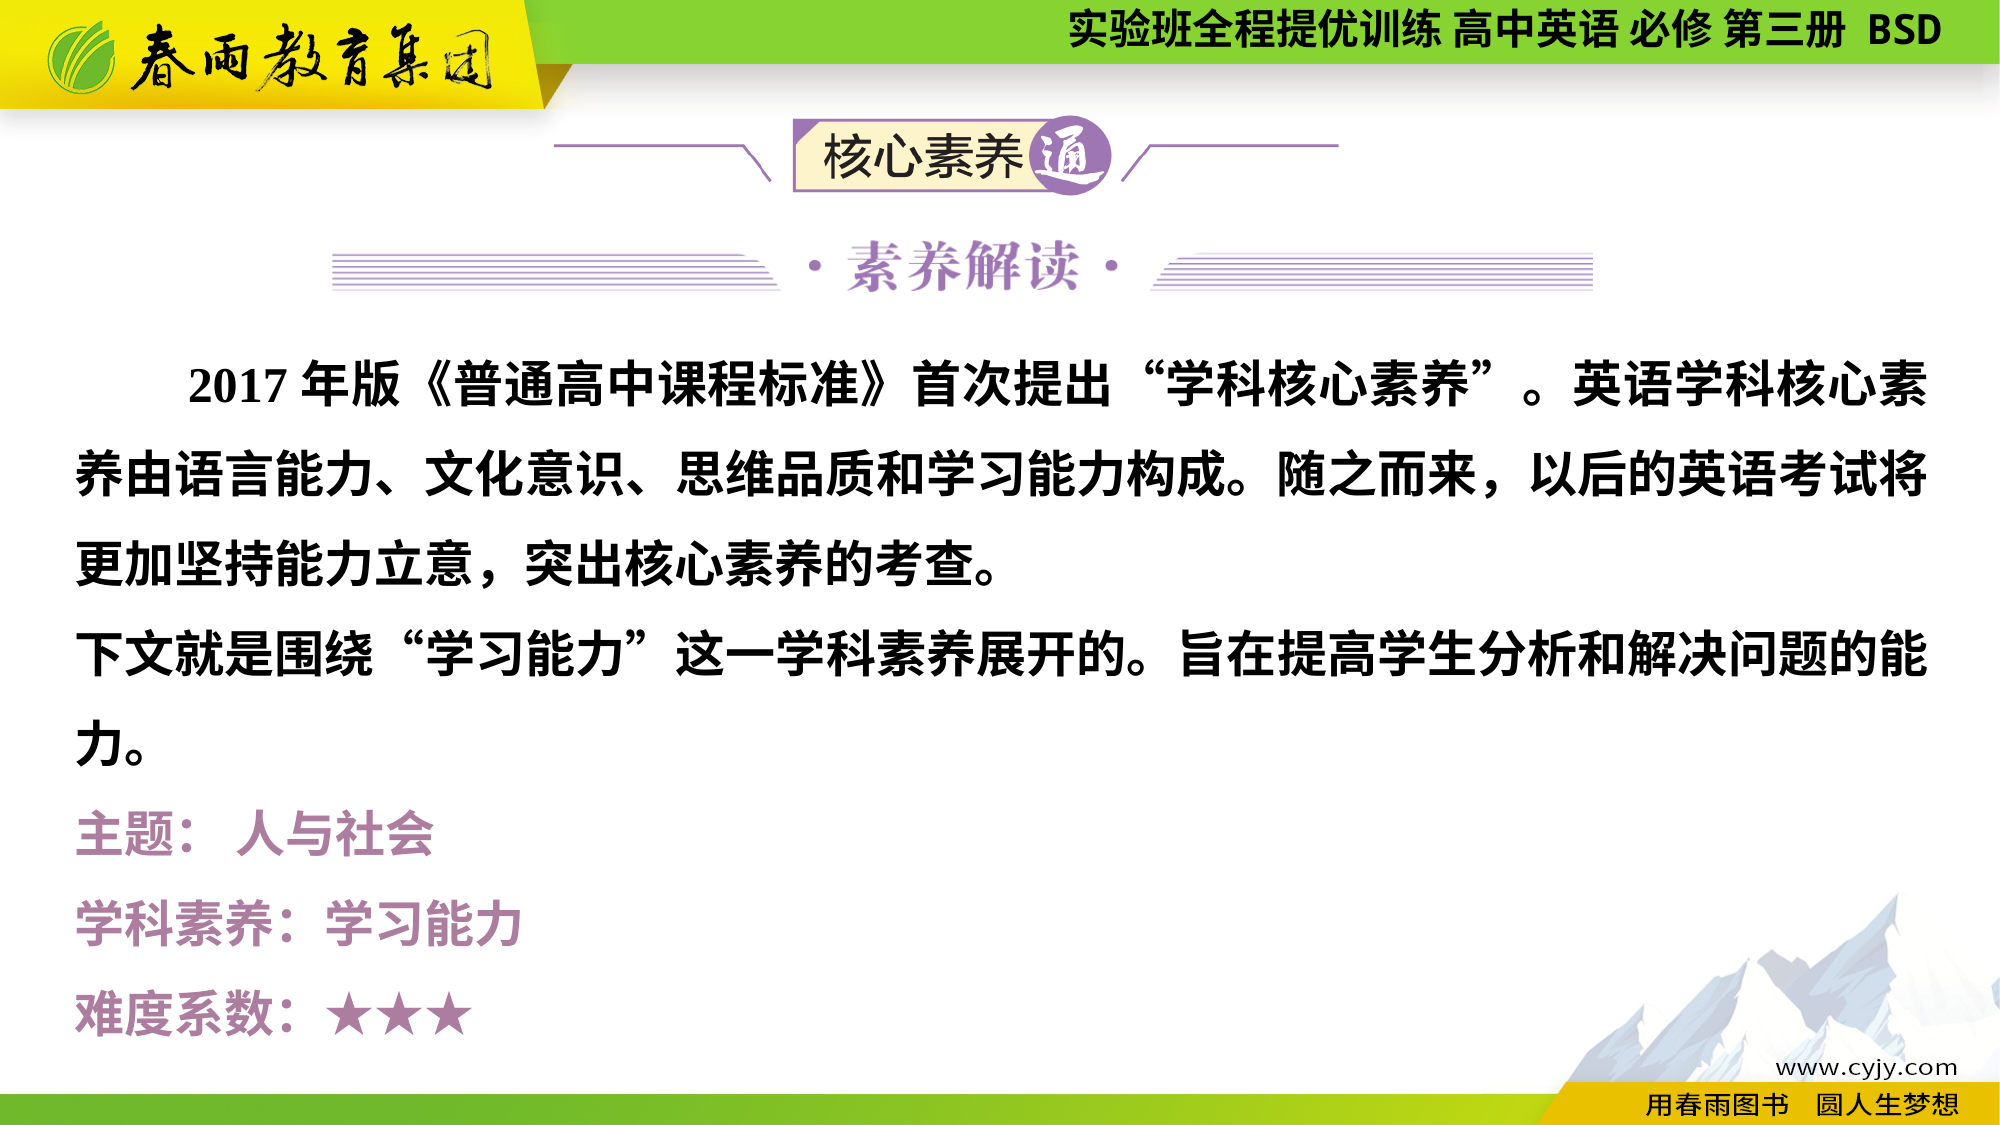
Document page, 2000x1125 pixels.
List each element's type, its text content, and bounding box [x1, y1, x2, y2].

list 2017年版《普通高中课程标准》首次提出“学科核心素养”。英语学科核心素养由语言能力、文化意识、思维品质和学习能力构成。随之而来，以后的英语考试将更加坚持能力立意，突出核心素养的考查。 下文就是围绕“学习能力”这一学科素养展开的。旨在提高学生分析和解决问题的能力。 主题： 人与社会 学科素养：学习能力 难度系数：★★★ [59, 314, 1944, 1046]
picture [0, 0, 2000, 1125]
